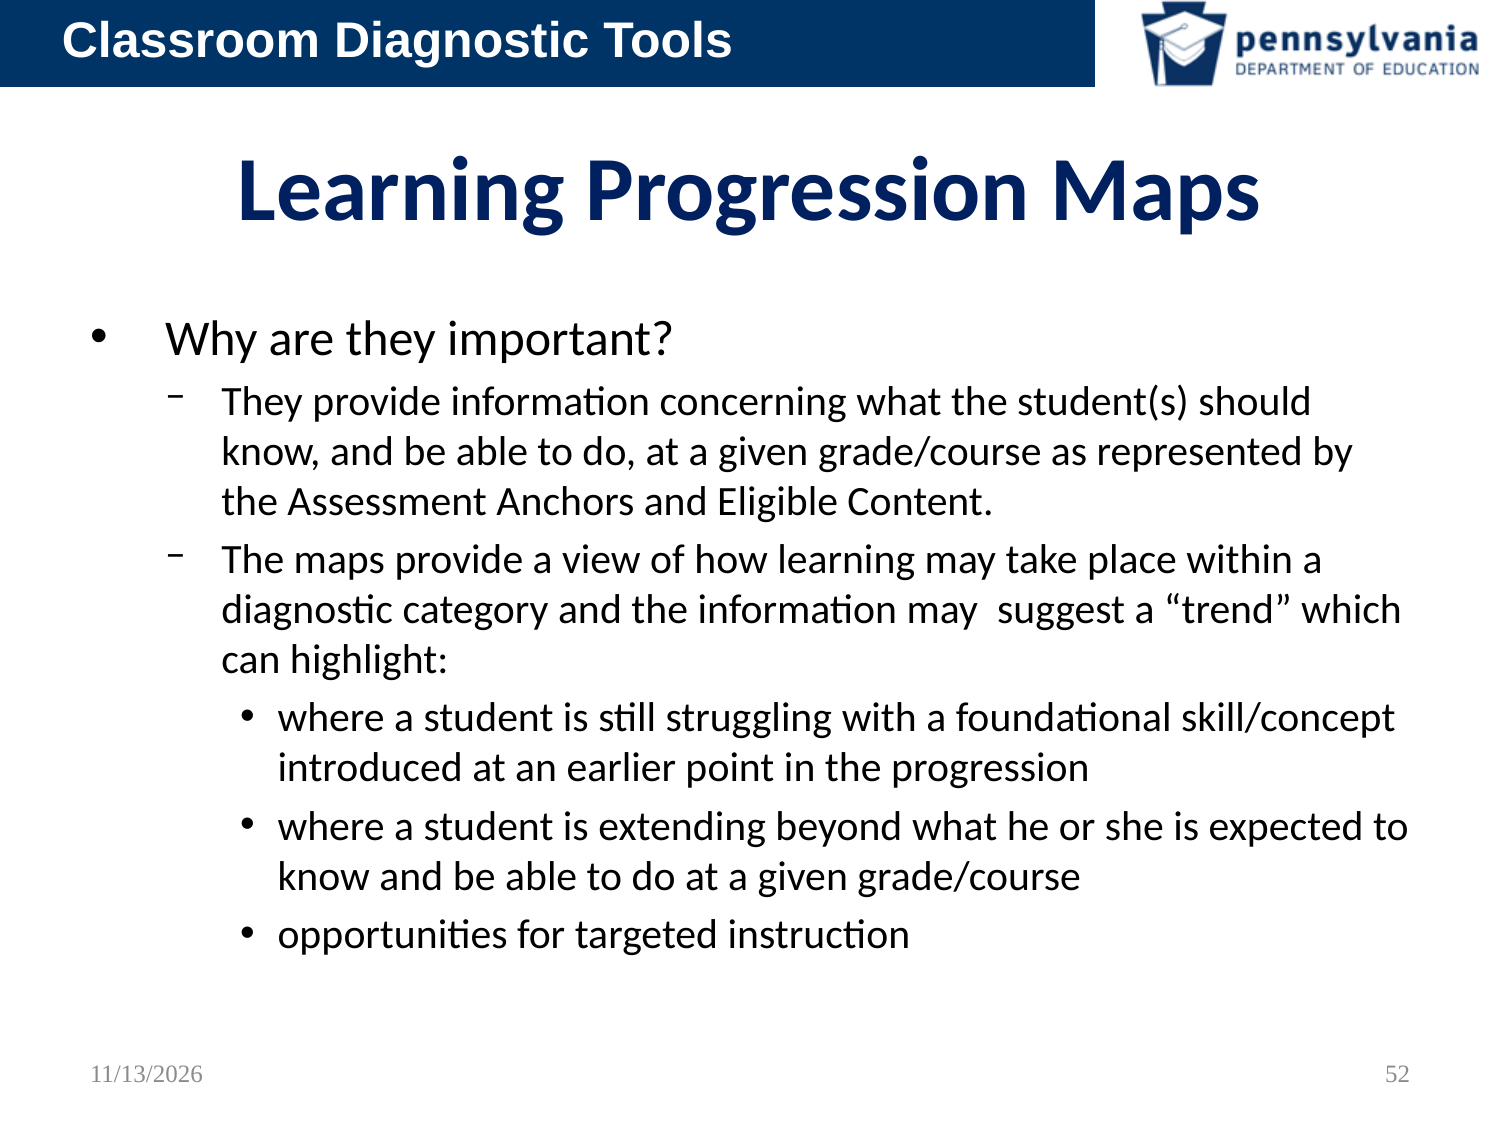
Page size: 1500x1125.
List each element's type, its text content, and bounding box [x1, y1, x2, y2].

slide_number 52 [1074, 1042, 1425, 1103]
picture [1134, 0, 1485, 90]
title Learning Progression Maps [74, 128, 1426, 280]
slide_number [75, 1042, 425, 1103]
list Why are they important? They provide information concerning what the student(s) should know, and be able to do, at a given grade/course as represented by the Assessment Anchors and Eligible Content. The maps provide a view of how learning may take place within a diagnostic category and the information may suggest a “trend” which can highlight: where a student is still struggling with a foundational skill/concept introduced at an earlier point in the progression where a student is extending beyond what he or she is expected to know and be able to do at a given grade/course opportunities for targeted instruction [74, 297, 1426, 1006]
